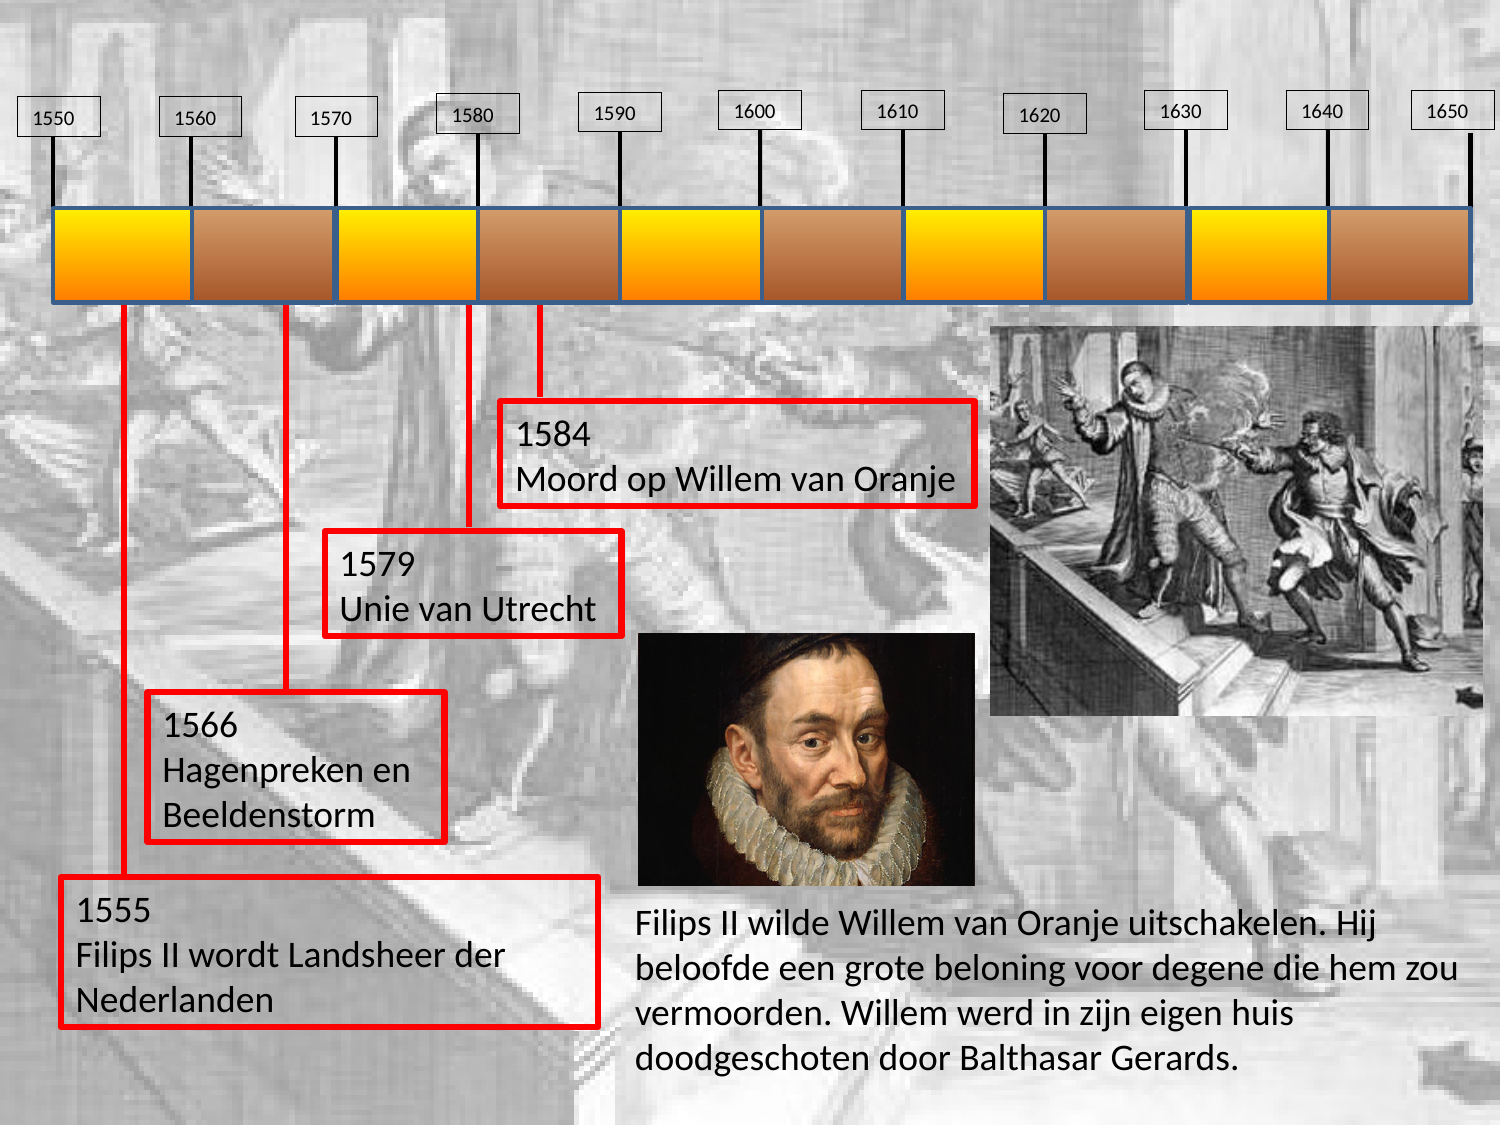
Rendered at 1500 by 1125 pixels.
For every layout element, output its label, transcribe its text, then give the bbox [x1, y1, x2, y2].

text_box [339, 206, 473, 305]
text_box 1630 [1144, 90, 1228, 130]
text_box 1650 [1411, 90, 1495, 130]
text_box [763, 206, 899, 305]
text_box [622, 206, 757, 305]
text_box 1579 Unie van Utrecht [324, 531, 622, 636]
text_box 1620 [1003, 93, 1087, 134]
text_box [1331, 206, 1467, 305]
text_box 1590 [578, 92, 662, 132]
text_box 1550 [17, 96, 101, 137]
text_box 1555 Filips II wordt Landsheer der Nederlanden [60, 877, 599, 1027]
text_box [195, 206, 332, 305]
text_box [476, 206, 622, 305]
text_box 1570 [295, 96, 378, 137]
text_box 1640 [1286, 90, 1369, 130]
picture [637, 633, 975, 886]
text_box Filips II wilde Willem van Oranje uitschakelen. Hij beloofde een grote beloning voor degene die hem zou vermoorden. Willem werd in zijn eigen huis doodgeschoten door Balthasar Gerards. [620, 890, 1479, 1086]
text_box 1600 [718, 90, 802, 130]
picture [990, 326, 1483, 717]
text_box [906, 206, 1043, 305]
text_box [56, 206, 188, 305]
text_box [1189, 206, 1325, 305]
text_box 1560 [159, 96, 242, 137]
text_box 1610 [861, 90, 945, 130]
text_box [1043, 206, 1182, 305]
text_box 1580 [436, 93, 520, 134]
text_box 1584 Moord op Willem van Oranje [500, 401, 975, 507]
text_box 1566 Hagenpreken en Beeldenstorm [147, 692, 445, 843]
